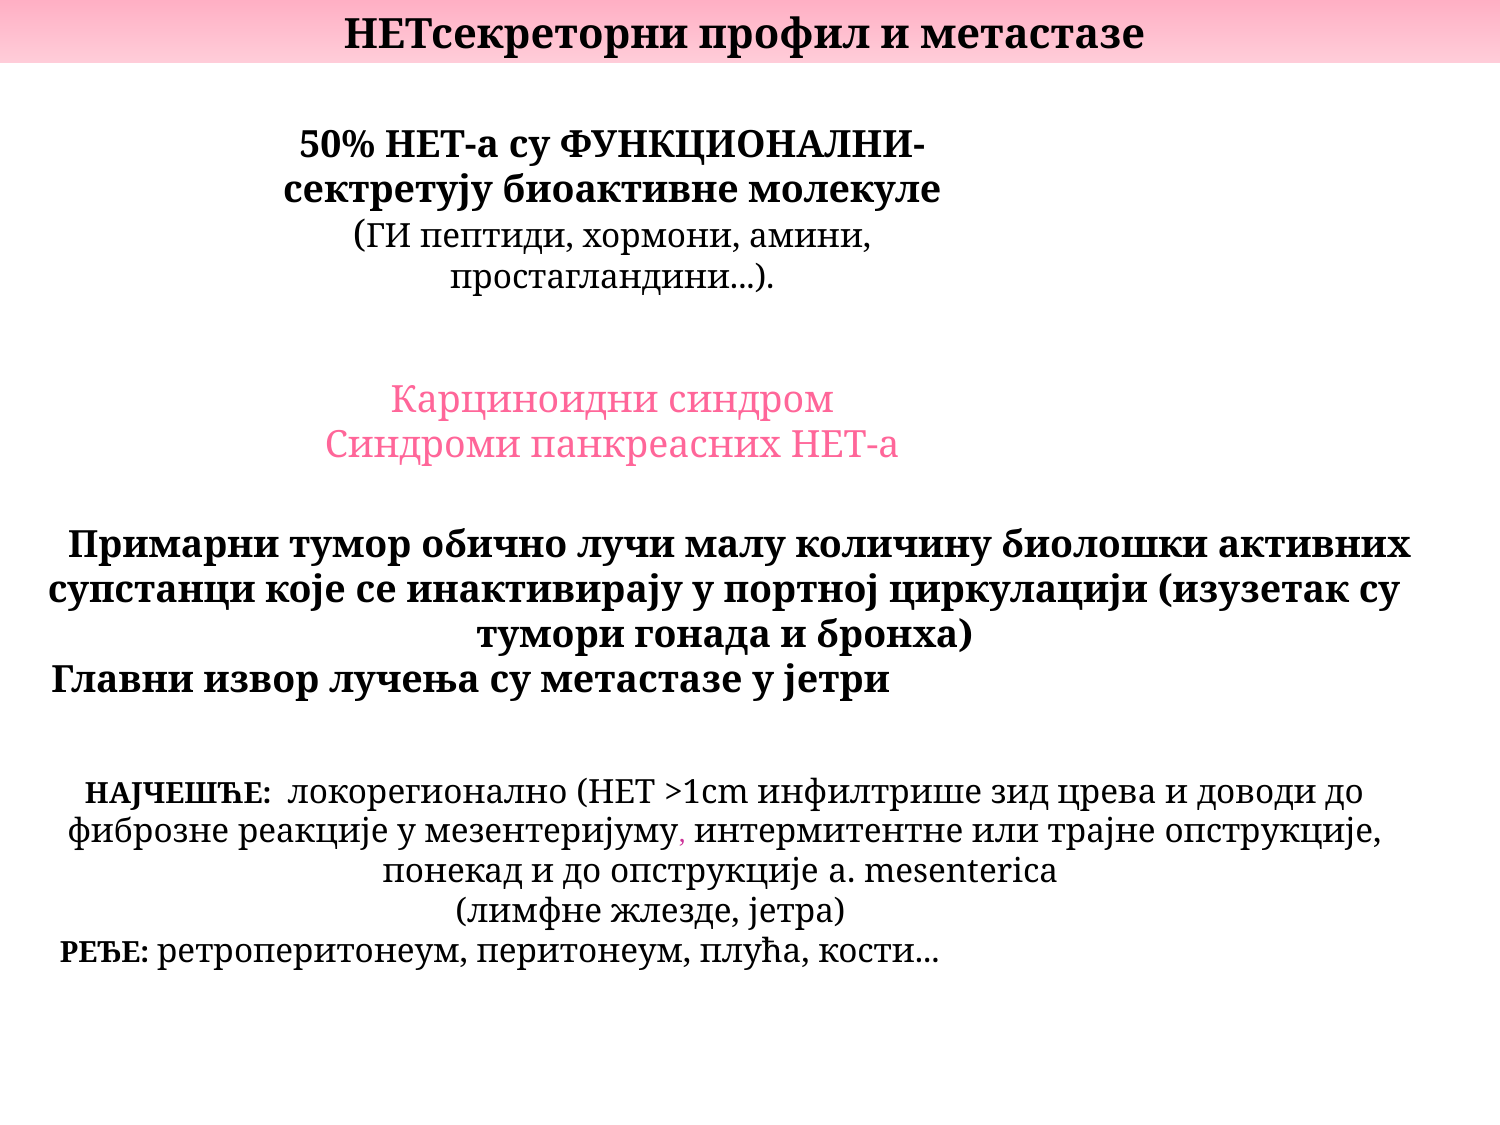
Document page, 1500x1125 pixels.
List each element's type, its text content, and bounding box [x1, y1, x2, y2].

text_box Примарни тумор обично лучи малу количину биолошки активних супстанци које се инактивирају у портној циркулацији (изузетак су тумори гонада и бронха) Главни извор лучења су метастазе у јетри учења су метастазе у јетрие велику количину медијатора, директно у системску циркулацију НАЈЧЕШЋЕ: локорегионално (НЕТ >1cm инфилтрише зид црева и доводи до фиброзне реакције у мезентеријуму, интермитентне или трајне опструкције, понекад и до опструкције a. mesenterica (лимфне жлезде, јетра) РЕЂЕ: ретроперитонеум, перитонеум, плућа, кости... [0, 512, 1450, 977]
text_box 50% НЕТ-а су ФУНКЦИОНАЛНИ- сектретују биоактивне молекуле (ГИ пептиди, хормони, амини, простагландини...). Карциноидни синдром Синдроми панкреасних НЕТ-а [237, 112, 988, 517]
text_box НЕТсекреторни профил и метастазе [0, 0, 1500, 63]
